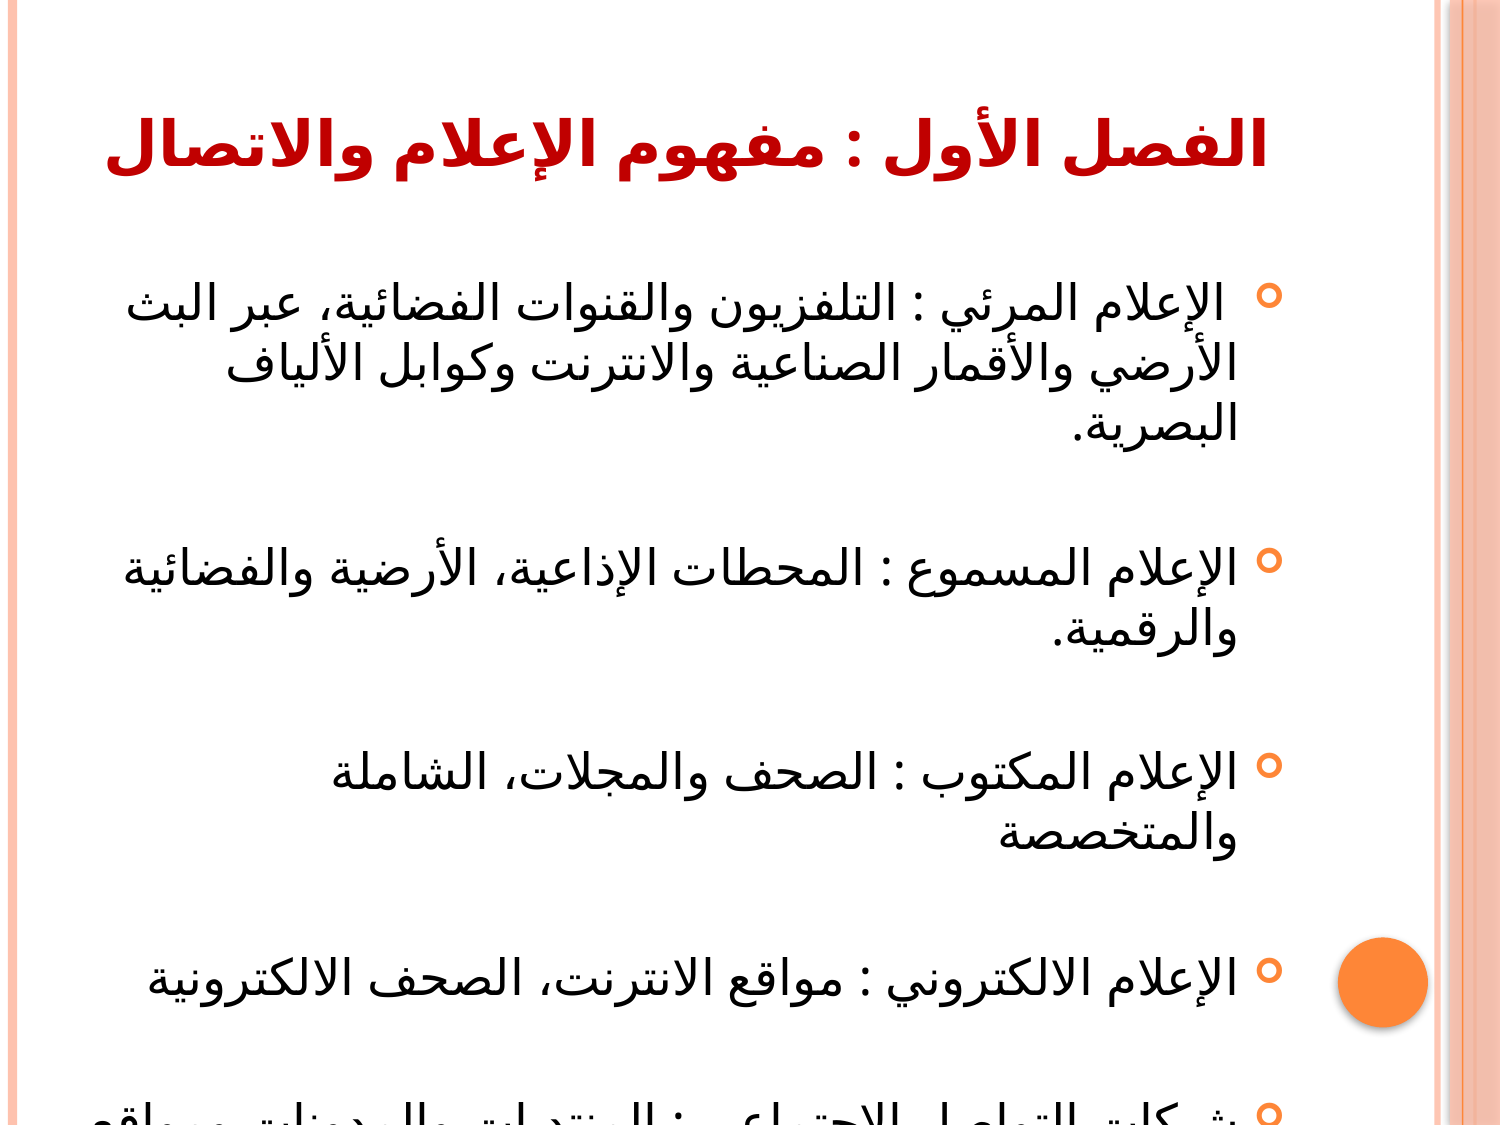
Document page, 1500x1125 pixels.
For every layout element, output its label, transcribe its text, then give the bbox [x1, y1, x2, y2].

title الفصل الأول : مفهوم الإعلام والاتصال [75, 45, 1300, 233]
list الإعلام المرئي : التلفزيون والقنوات الفضائية، عبر البث الأرضي والأقمار الصناعية والانترنت وكوابل الألياف البصرية. الإعلام المسموع : المحطات الإذاعية، الأرضية والفضائية والرقمية. الإعلام المكتوب : الصحف والمجلات، الشاملة والمتخصصة الإعلام الالكتروني : مواقع الانترنت، الصحف الالكترونية شبكات التواصل الاجتماعي : المنتديات والمدونات ومواقع الشبكات والتواصل الاجتماعي والشخصي والمجموعات البريدية. [75, 262, 1300, 1062]
